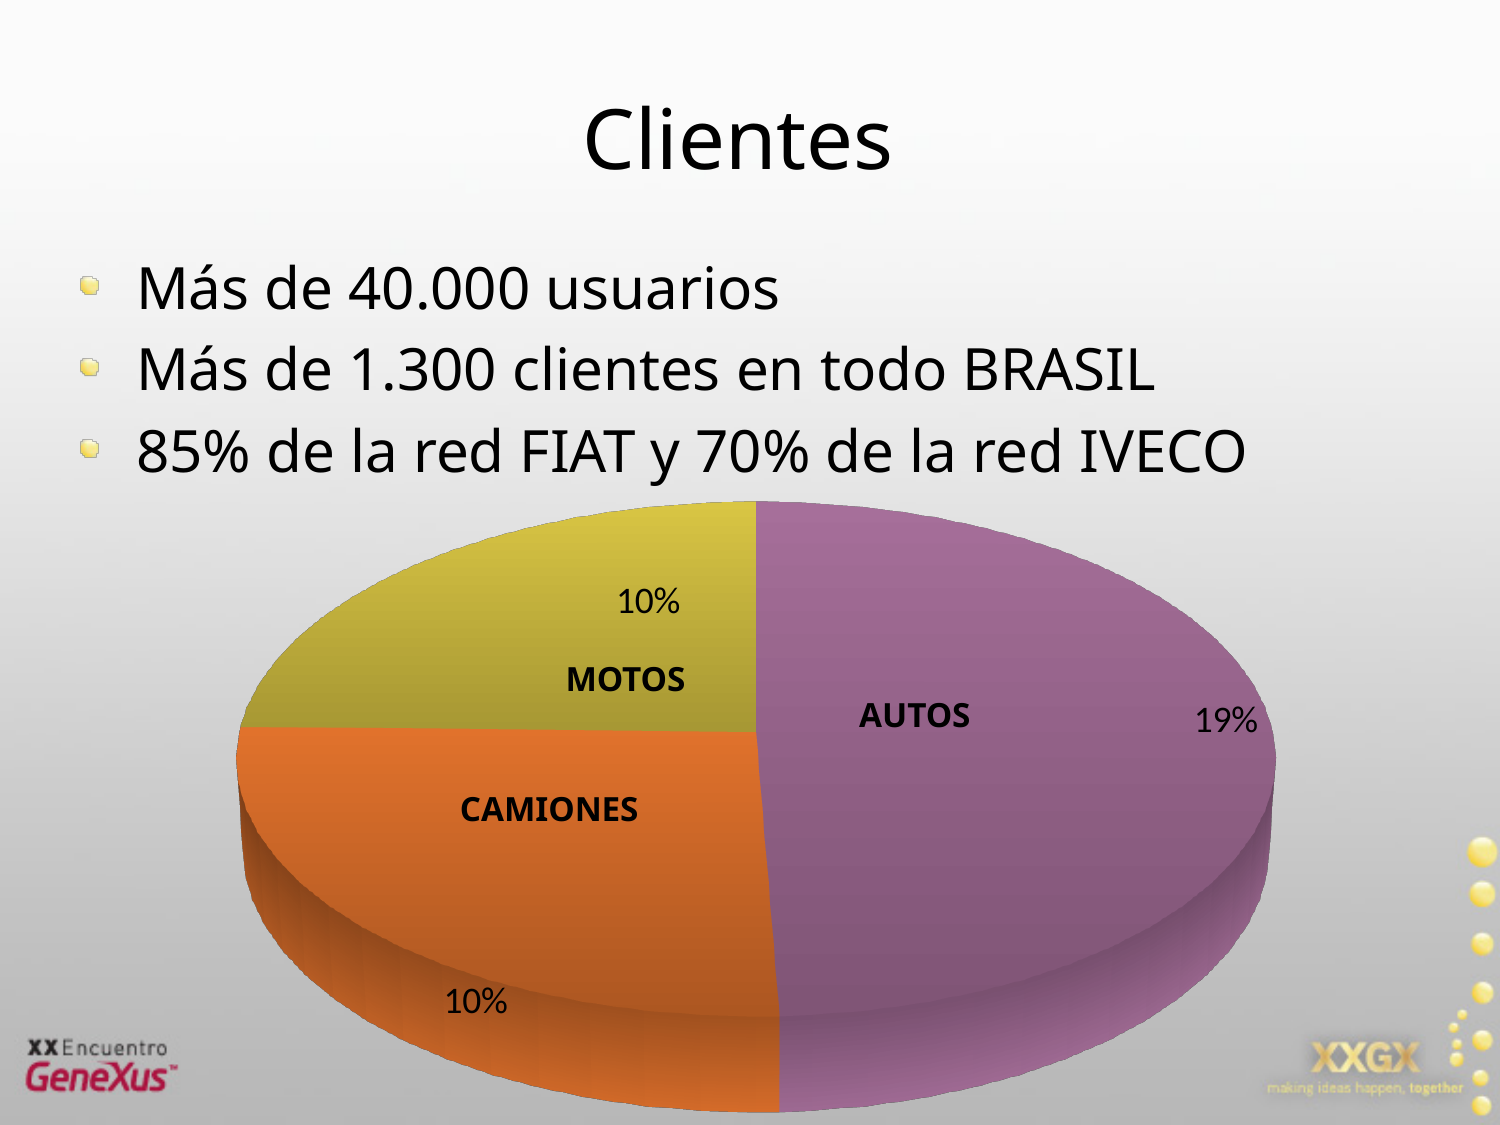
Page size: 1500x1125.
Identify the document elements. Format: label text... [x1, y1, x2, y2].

picture [79, 357, 101, 378]
title Clientes [64, 42, 1412, 231]
picture [0, 0, 1500, 1125]
picture [79, 438, 101, 460]
chart [88, 479, 1424, 1125]
list Más de 40.000 usuarios Más de 1.300 clientes en todo BRASIL 85% de la red FIAT y 70% de la red IVECO [64, 243, 1424, 1024]
picture [79, 275, 101, 297]
